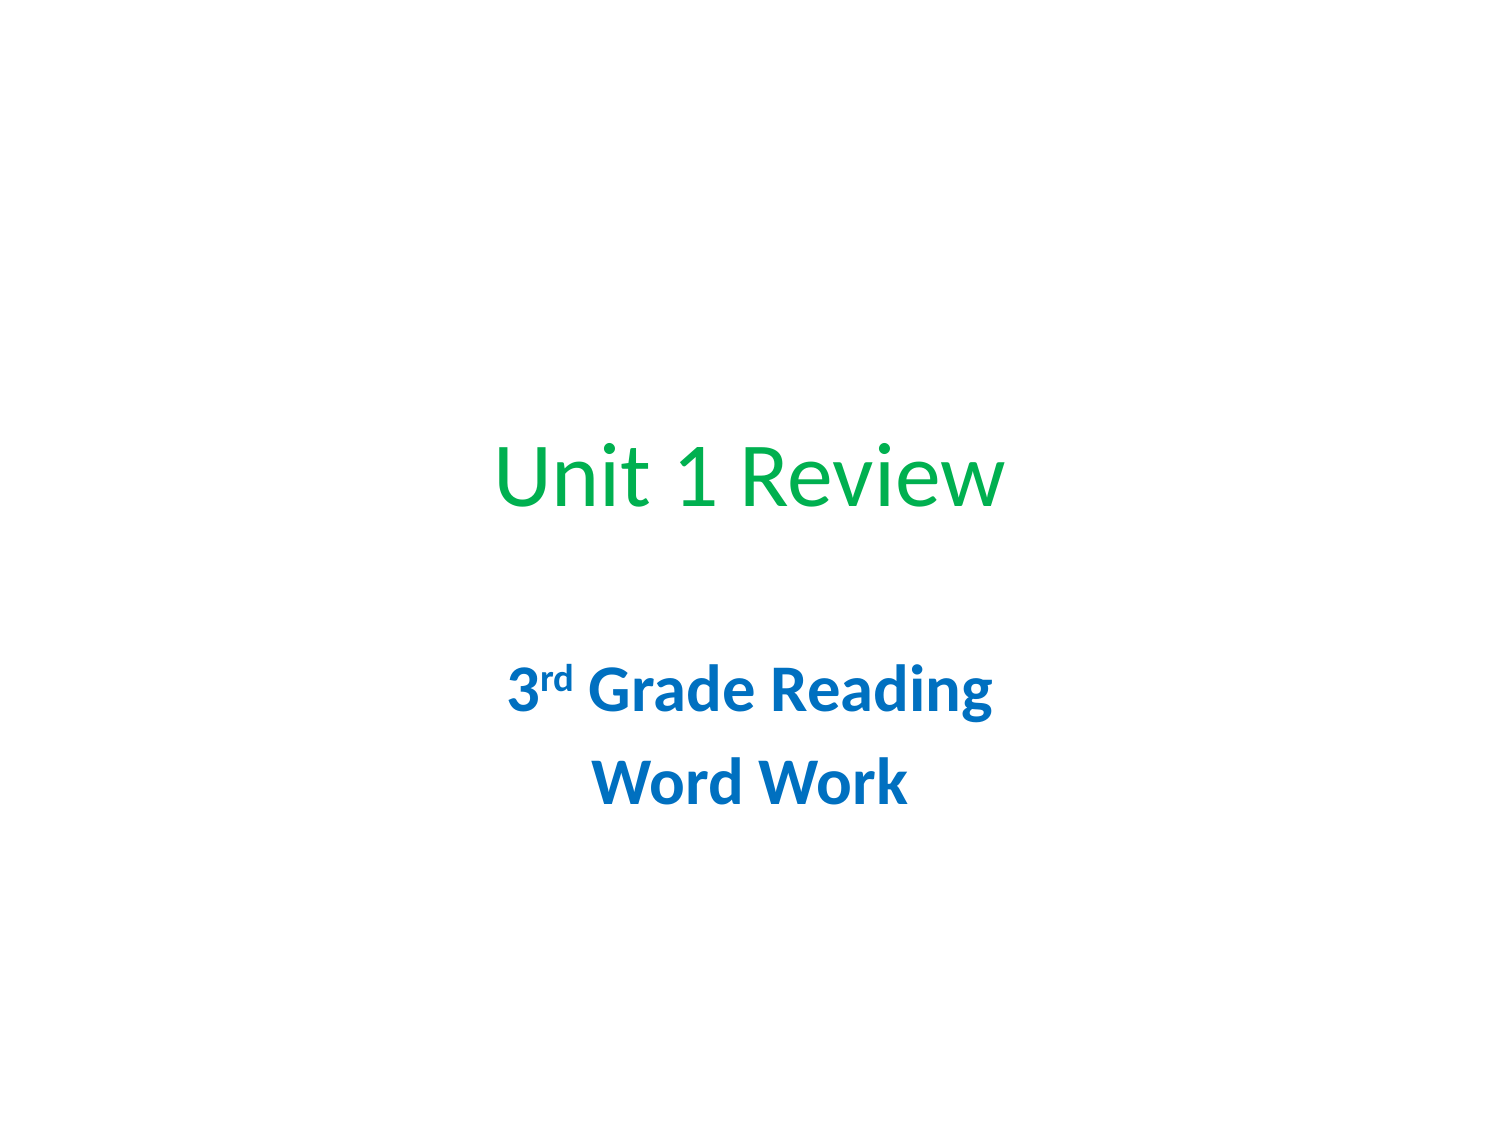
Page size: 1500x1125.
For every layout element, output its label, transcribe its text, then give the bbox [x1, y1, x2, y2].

subtitle 3rd Grade Reading Word Work [225, 637, 1275, 925]
title Unit 1 Review [112, 349, 1388, 591]
